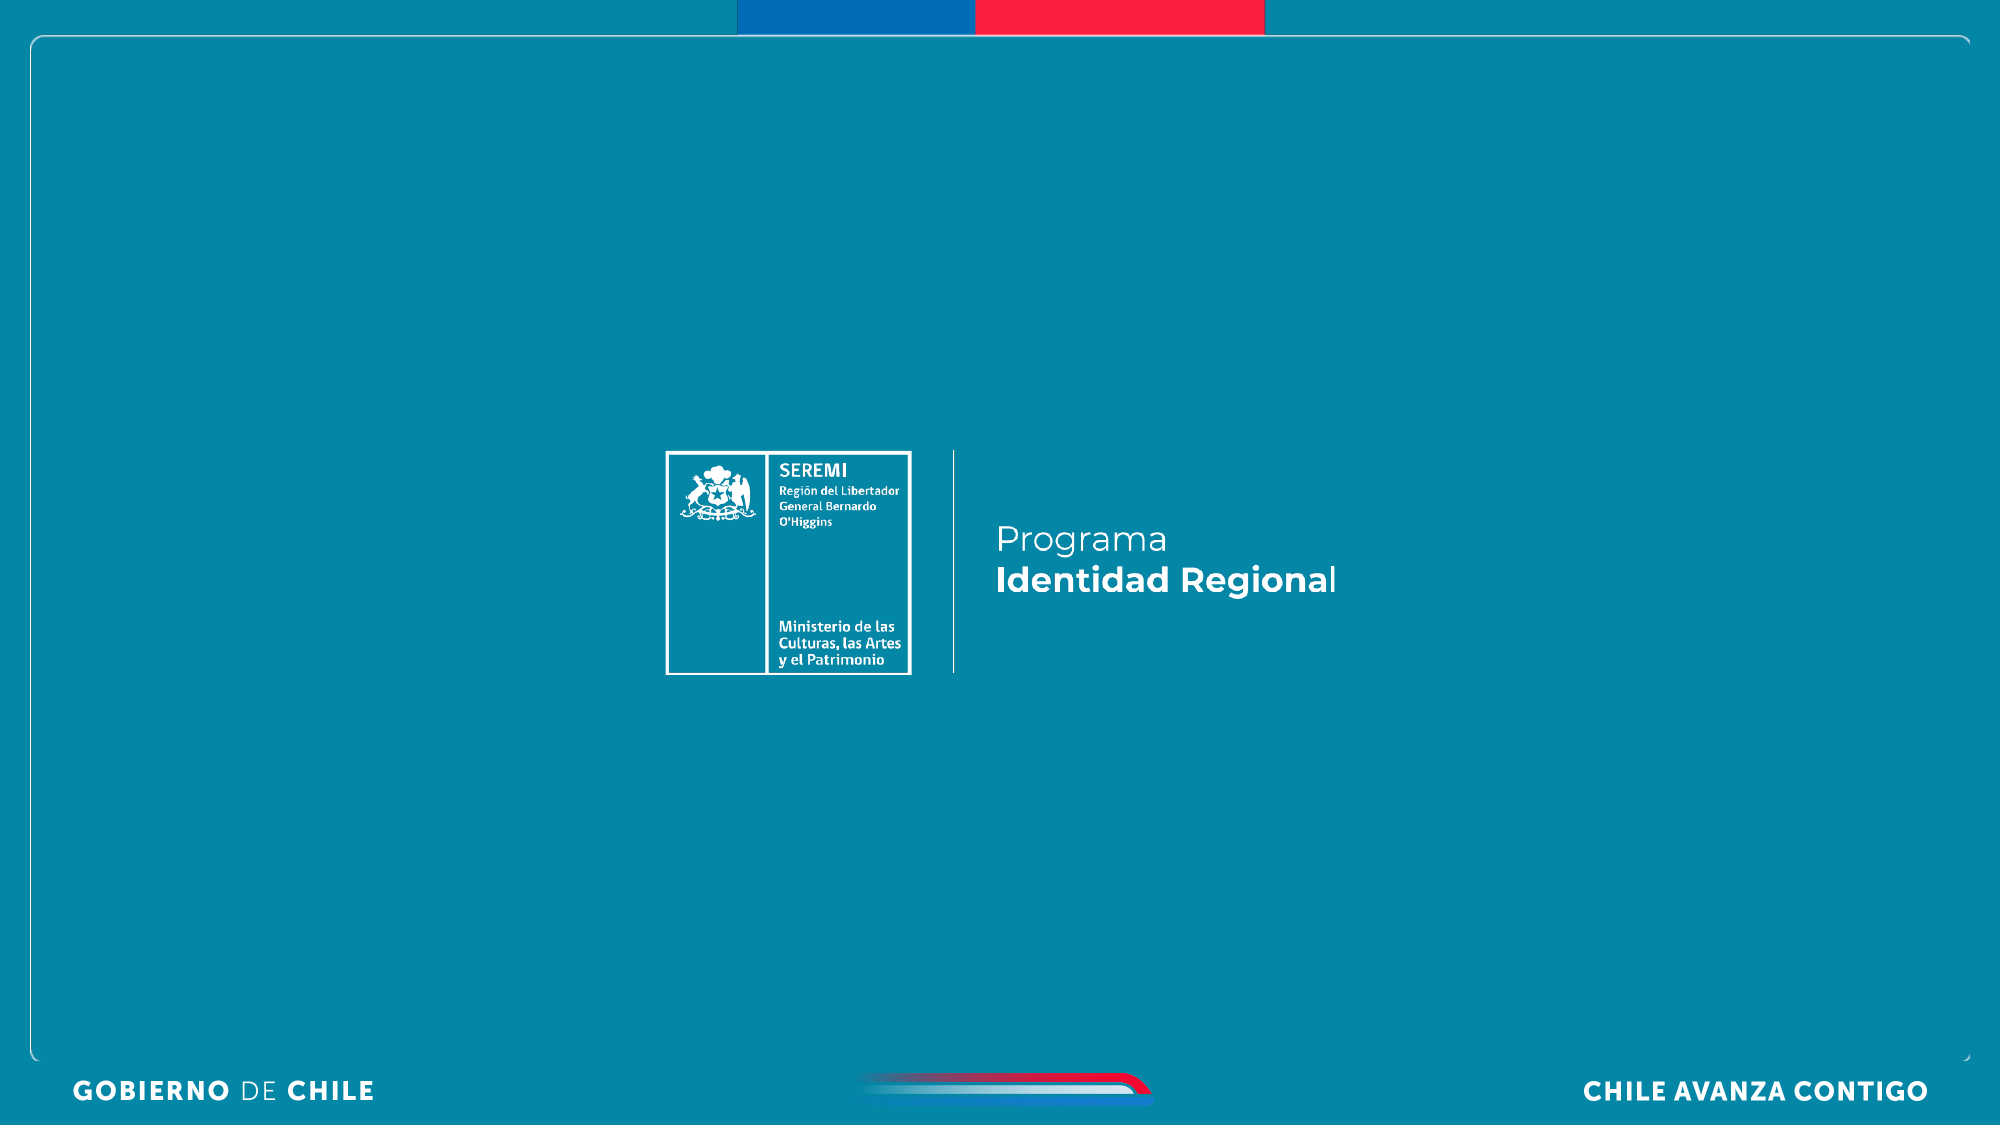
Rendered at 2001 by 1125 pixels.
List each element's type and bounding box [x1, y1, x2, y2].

picture [1908, 1082, 1926, 1100]
picture [121, 1082, 134, 1099]
picture [168, 1082, 181, 1099]
picture [960, 1098, 1153, 1105]
picture [140, 1082, 144, 1099]
picture [188, 1082, 203, 1099]
picture [97, 1081, 115, 1100]
picture [1654, 1082, 1664, 1100]
picture [1693, 1082, 1709, 1100]
picture [1732, 1082, 1746, 1100]
picture [74, 1081, 91, 1100]
picture [861, 1074, 1150, 1093]
picture [151, 1082, 163, 1099]
picture [1795, 1082, 1811, 1100]
picture [1606, 1082, 1620, 1100]
picture [867, 1086, 1132, 1093]
picture [333, 1082, 337, 1099]
picture [361, 1082, 372, 1099]
picture [289, 1081, 304, 1100]
picture [1752, 1082, 1765, 1100]
picture [1638, 1082, 1649, 1100]
picture [1769, 1082, 1784, 1100]
picture [1887, 1082, 1903, 1100]
picture [209, 1081, 228, 1100]
picture [1585, 1082, 1600, 1100]
picture [1839, 1082, 1853, 1100]
picture [1675, 1082, 1690, 1100]
picture [344, 1082, 355, 1099]
picture [243, 1082, 251, 1099]
picture [1711, 1082, 1726, 1100]
picture [1815, 1082, 1833, 1100]
picture [311, 1082, 326, 1099]
picture [1858, 1082, 1873, 1100]
